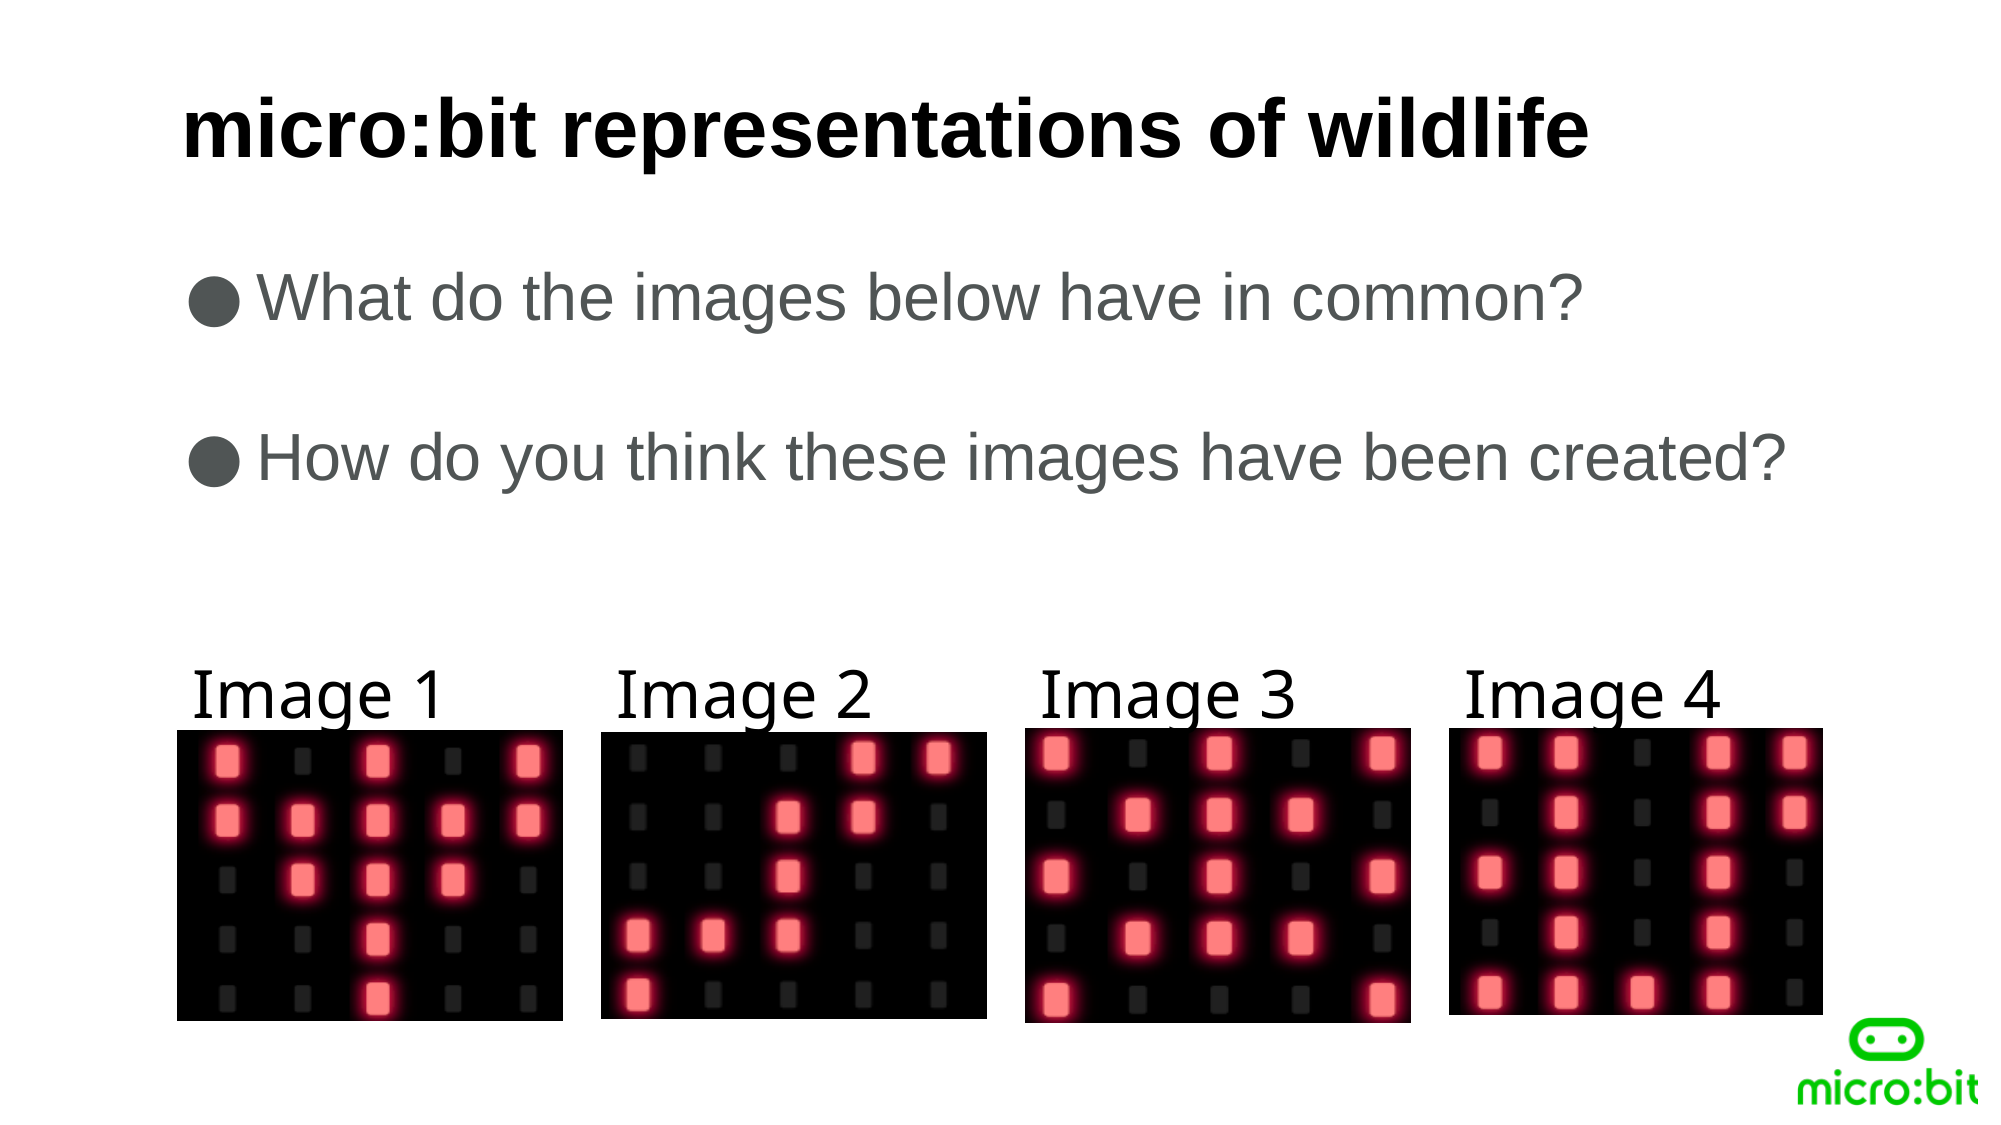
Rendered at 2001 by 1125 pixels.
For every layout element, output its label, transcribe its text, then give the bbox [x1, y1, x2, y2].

text_box micro:bit representations of wildlife What do the images below have in common? How do you think these images have been created? [166, 60, 1918, 884]
picture [1797, 1017, 1978, 1106]
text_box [177, 637, 1823, 1023]
